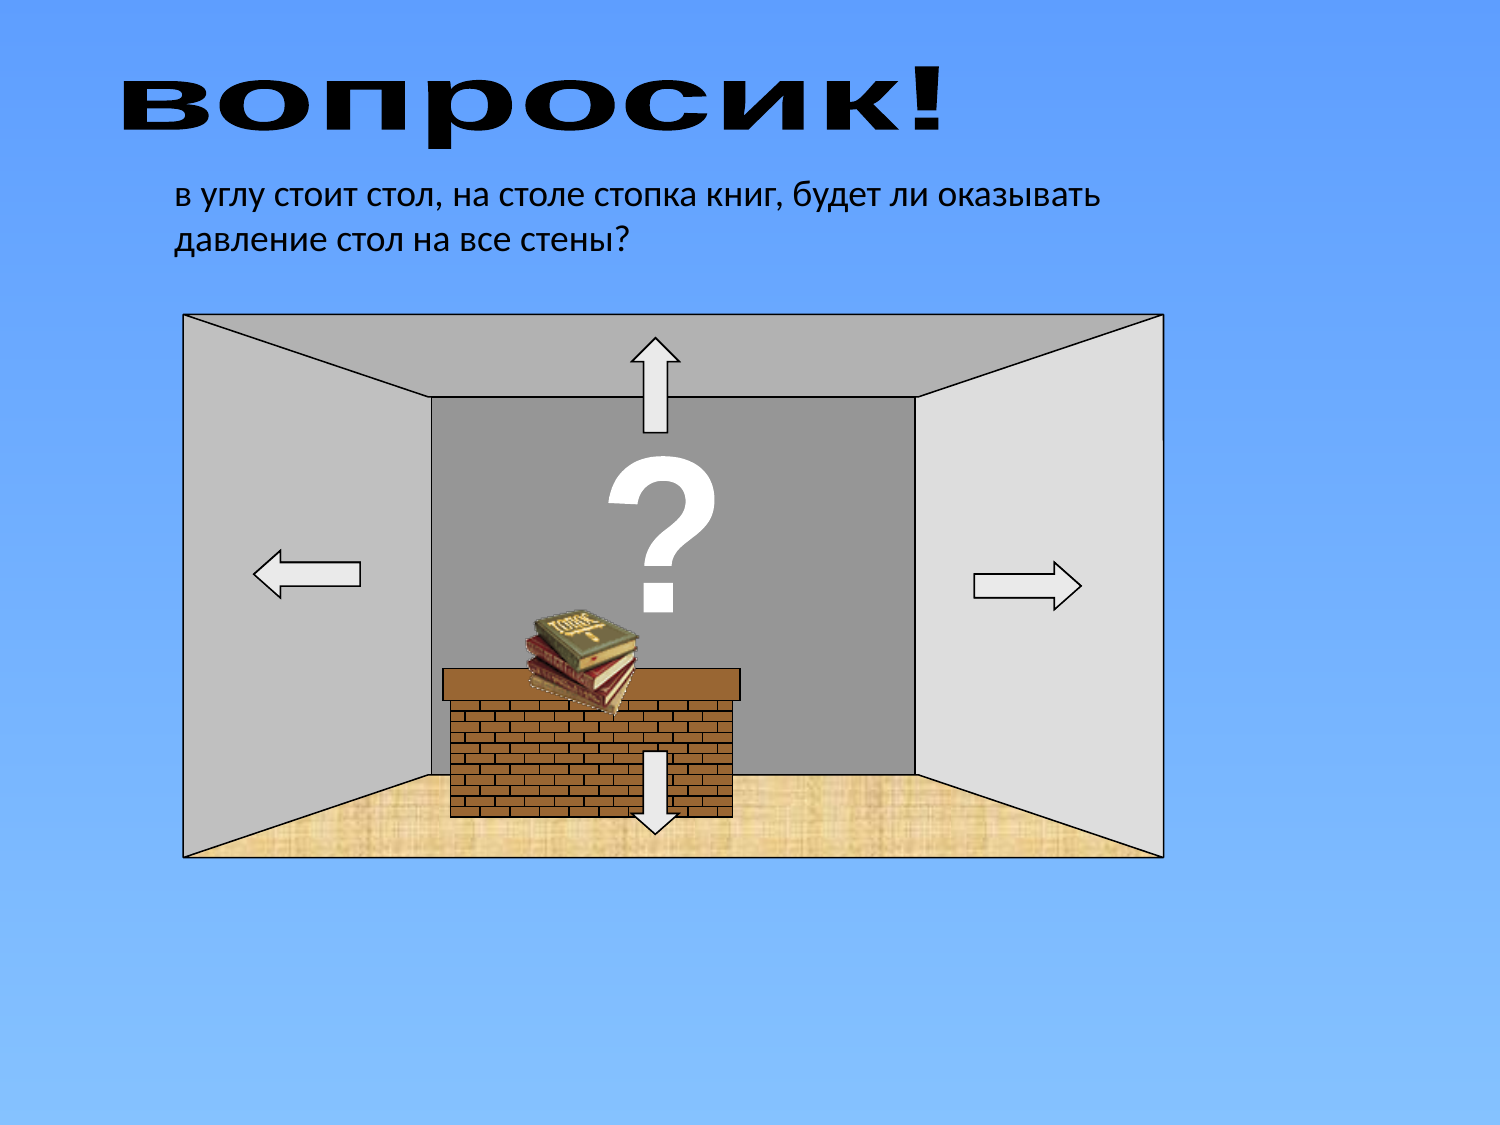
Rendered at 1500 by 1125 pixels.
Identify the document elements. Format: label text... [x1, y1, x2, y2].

text_box [919, 774, 1163, 857]
text_box в углу стоит стол, на столе стопка книг, будет ли оказывать давление стол на все стены? [159, 161, 1128, 266]
text_box [631, 751, 679, 835]
text_box [631, 338, 680, 433]
text_box [916, 397, 1163, 774]
text_box [974, 562, 1081, 610]
text_box [431, 397, 916, 774]
text_box [184, 315, 422, 396]
text_box [184, 314, 1163, 397]
text_box [184, 396, 431, 775]
text_box [253, 550, 361, 598]
text_box [184, 775, 424, 857]
text_box [921, 315, 1163, 397]
picture [513, 585, 655, 718]
text_box [442, 668, 740, 818]
text_box [184, 774, 1163, 858]
